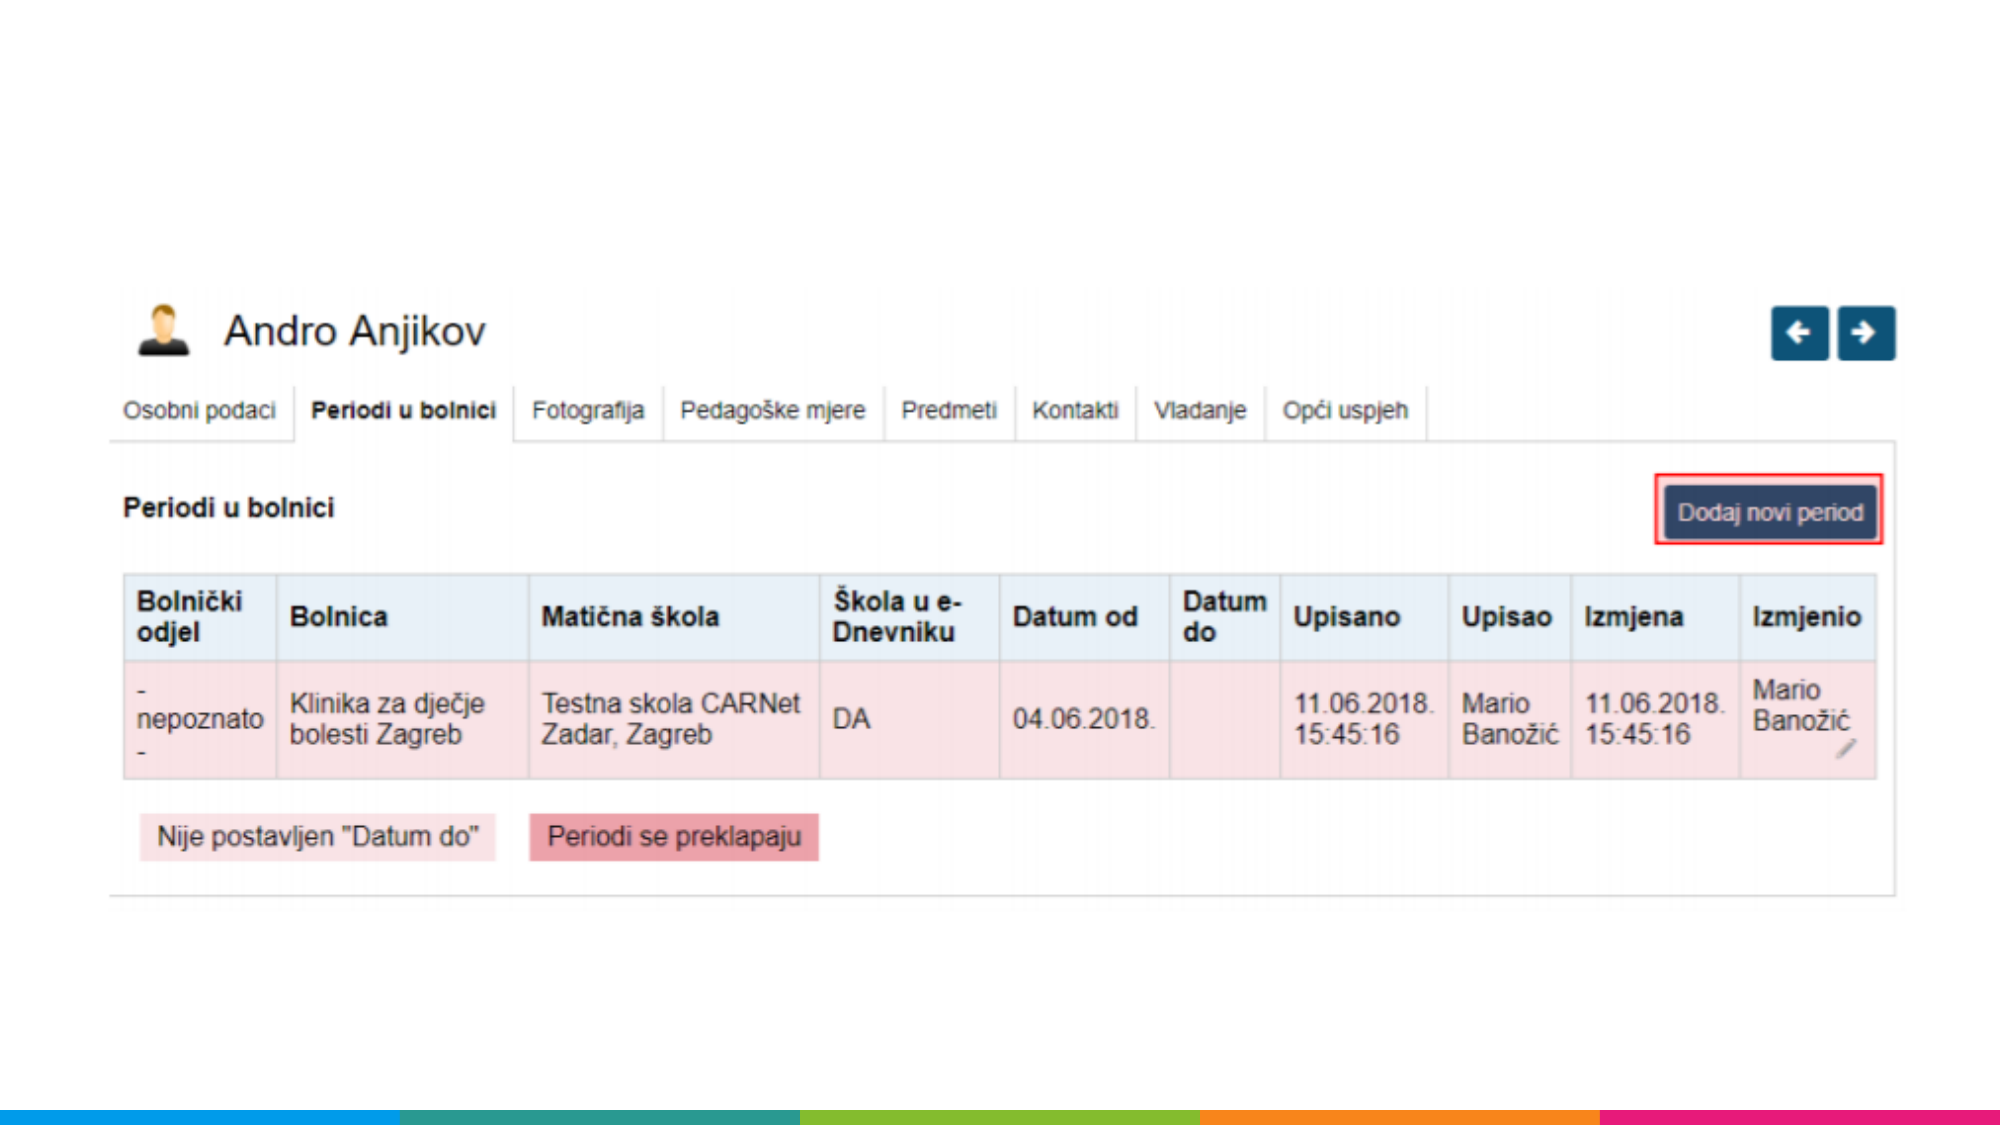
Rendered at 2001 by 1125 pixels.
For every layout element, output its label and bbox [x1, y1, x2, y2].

picture [92, 286, 1908, 917]
